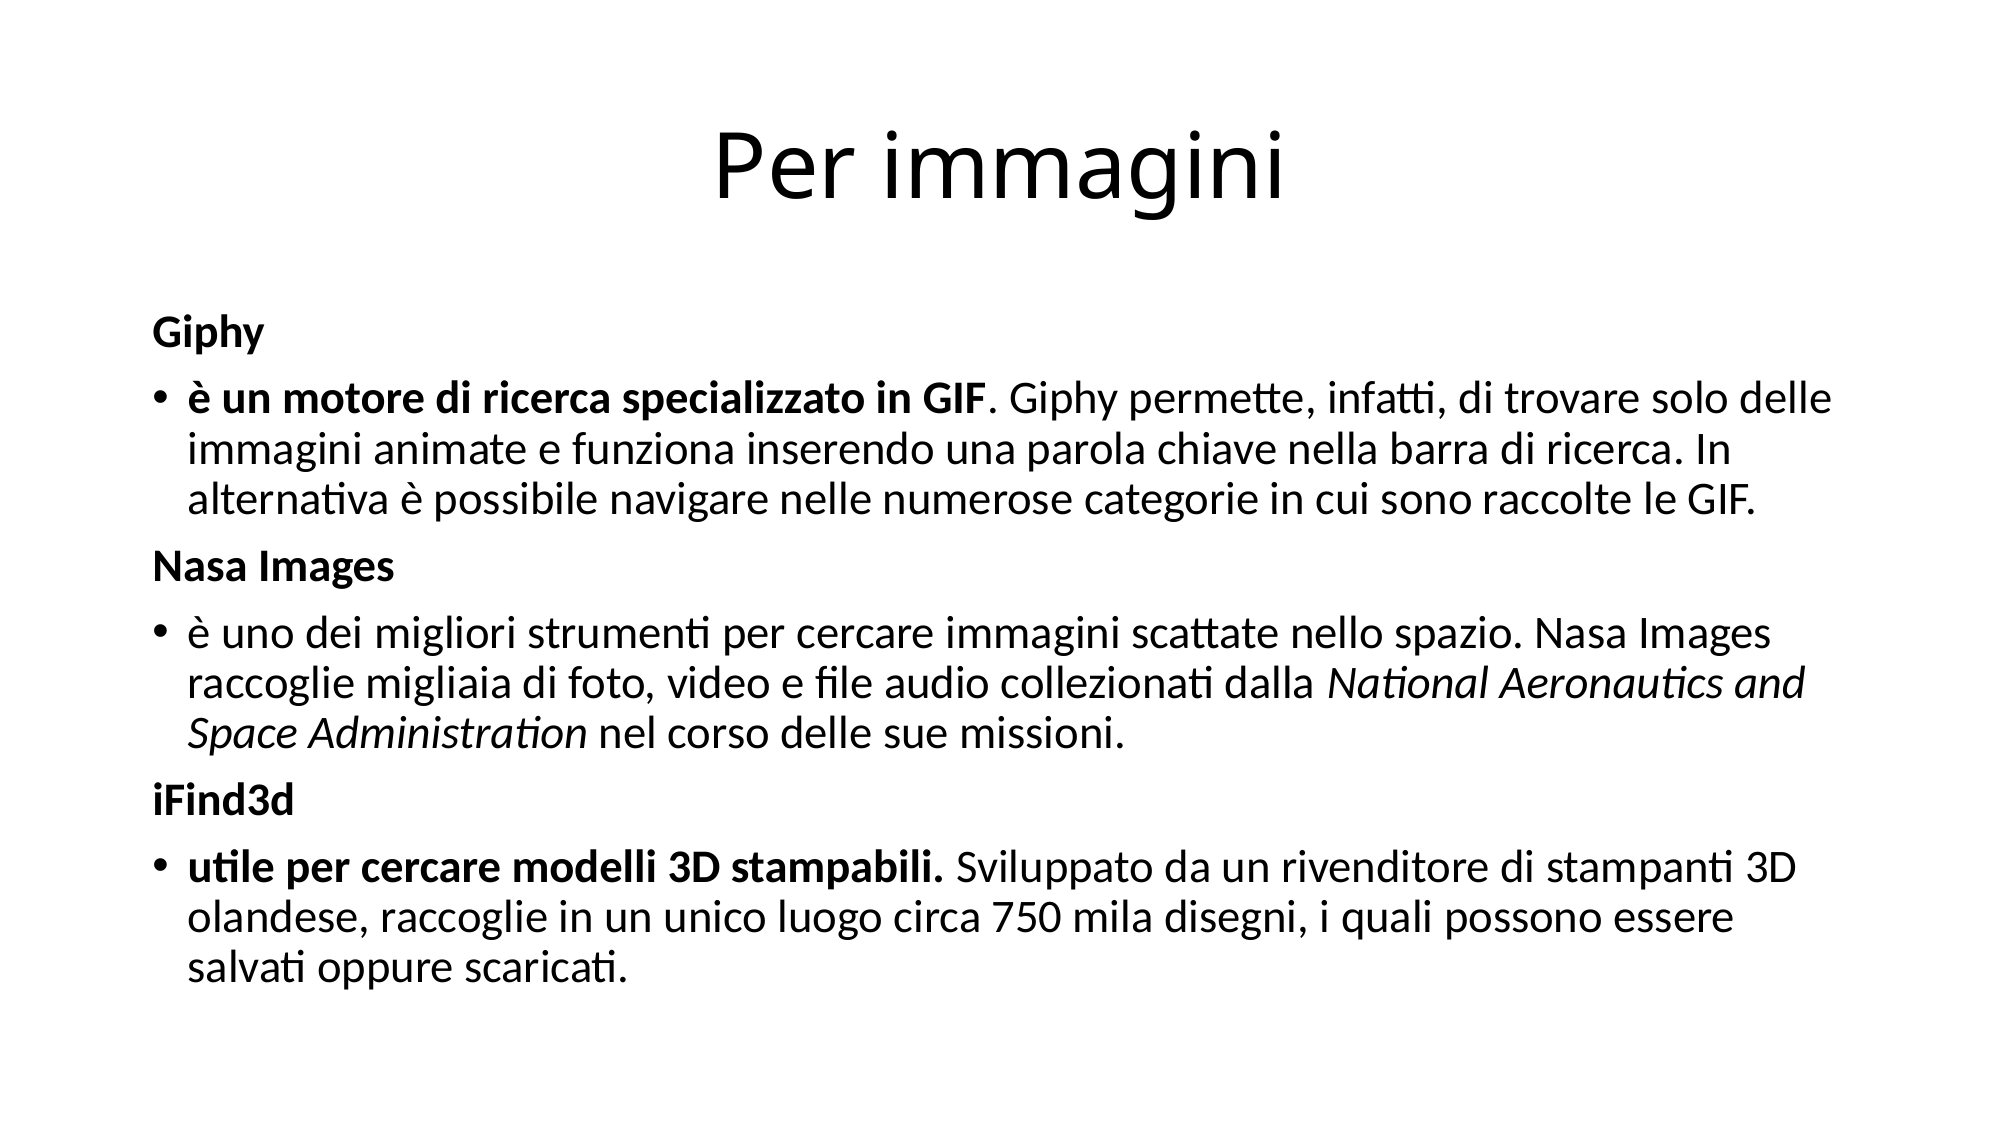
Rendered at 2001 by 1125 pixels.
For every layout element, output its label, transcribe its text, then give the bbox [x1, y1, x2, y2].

list Giphy è un motore di ricerca specializzato in GIF. Giphy permette, infatti, di trovare solo delle immagini animate e funziona inserendo una parola chiave nella barra di ricerca. In alternativa è possibile navigare nelle numerose categorie in cui sono raccolte le GIF. Nasa Images è uno dei migliori strumenti per cercare immagini scattate nello spazio. Nasa Images raccoglie migliaia di foto, video e file audio collezionati dalla National Aeronautics and Space Administration nel corso delle sue missioni. iFind3d utile per cercare modelli 3D stampabili. Sviluppato da un rivenditore di stampanti 3D olandese, raccoglie in un unico luogo circa 750 mila disegni, i quali possono essere salvati oppure scaricati. [137, 299, 1863, 1014]
title Per immagini [137, 59, 1863, 278]
